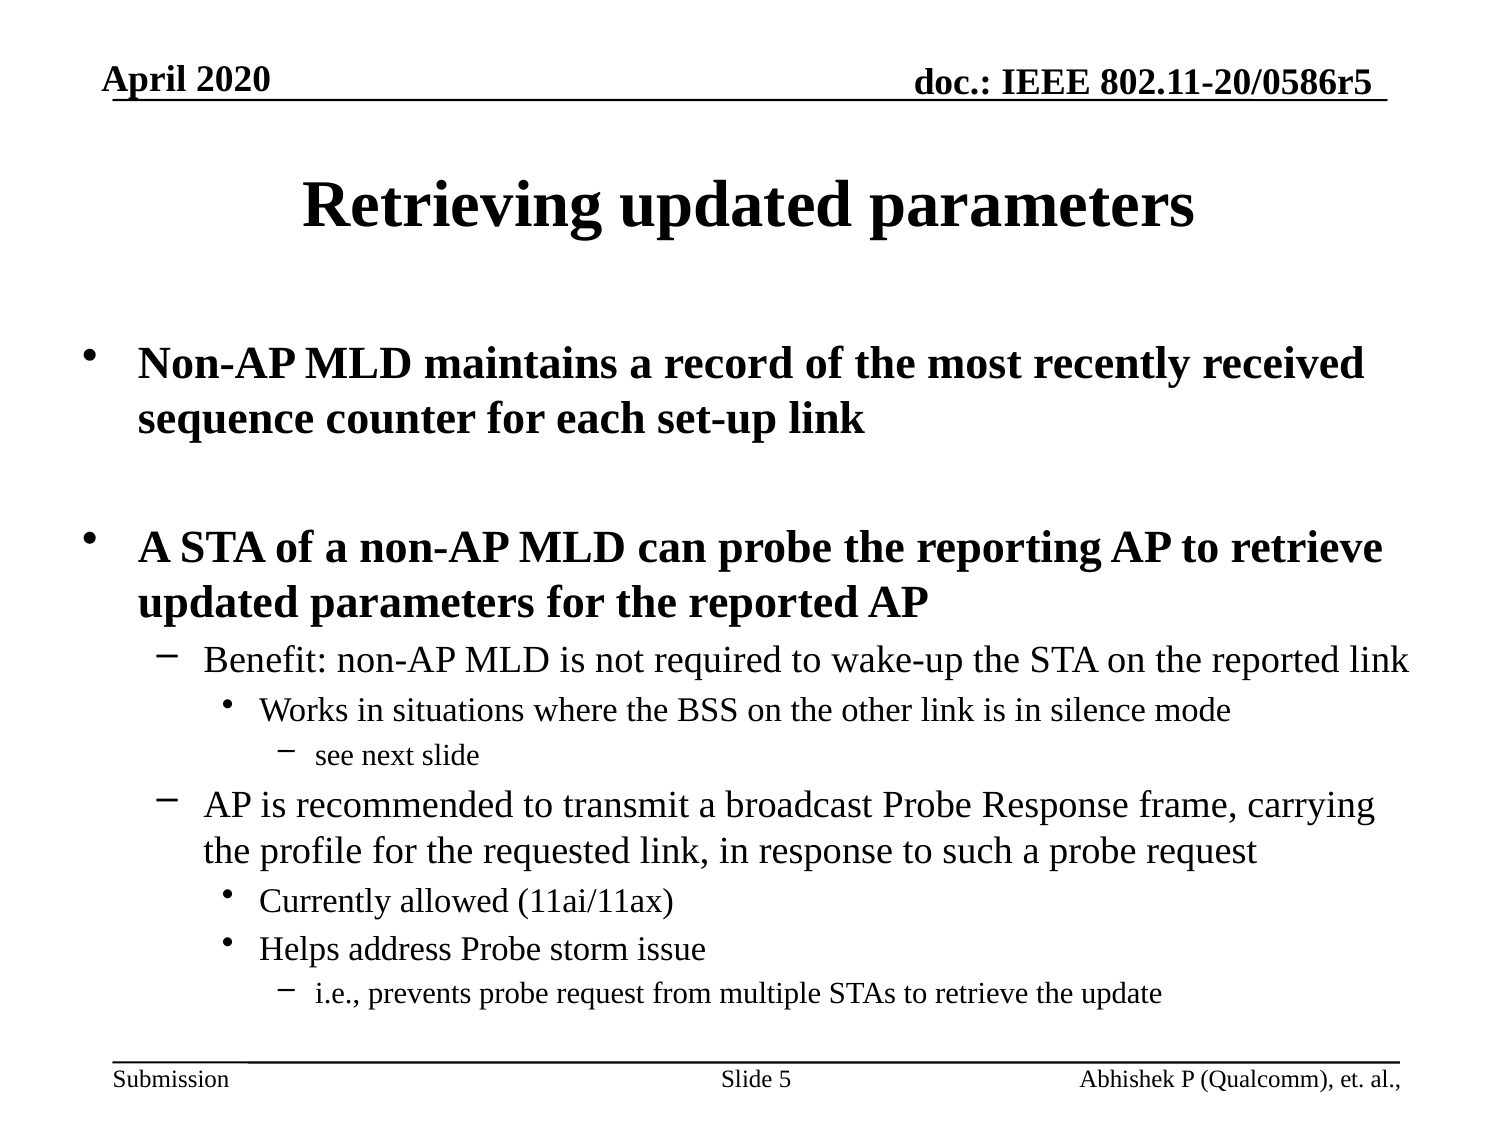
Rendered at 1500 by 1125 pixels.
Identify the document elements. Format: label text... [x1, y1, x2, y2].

slide_number Slide 5 [712, 1061, 801, 1093]
footer Abhishek P (Qualcomm), et. al., [949, 1061, 1402, 1093]
list Non-AP MLD maintains a record of the most recently received sequence counter for each set-up link A STA of a non-AP MLD can probe the reporting AP to retrieve updated parameters for the reported AP Benefit: non-AP MLD is not required to wake-up the STA on the reported link Works in situations where the BSS on the other link is in silence mode see next slide AP is recommended to transmit a broadcast Probe Response frame, carrying the profile for the requested link, in response to such a probe request Currently allowed (11ai/11ax) Helps address Probe storm issue i.e., prevents probe request from multiple STAs to retrieve the update [66, 324, 1434, 1063]
title Retrieving updated parameters [112, 112, 1388, 288]
